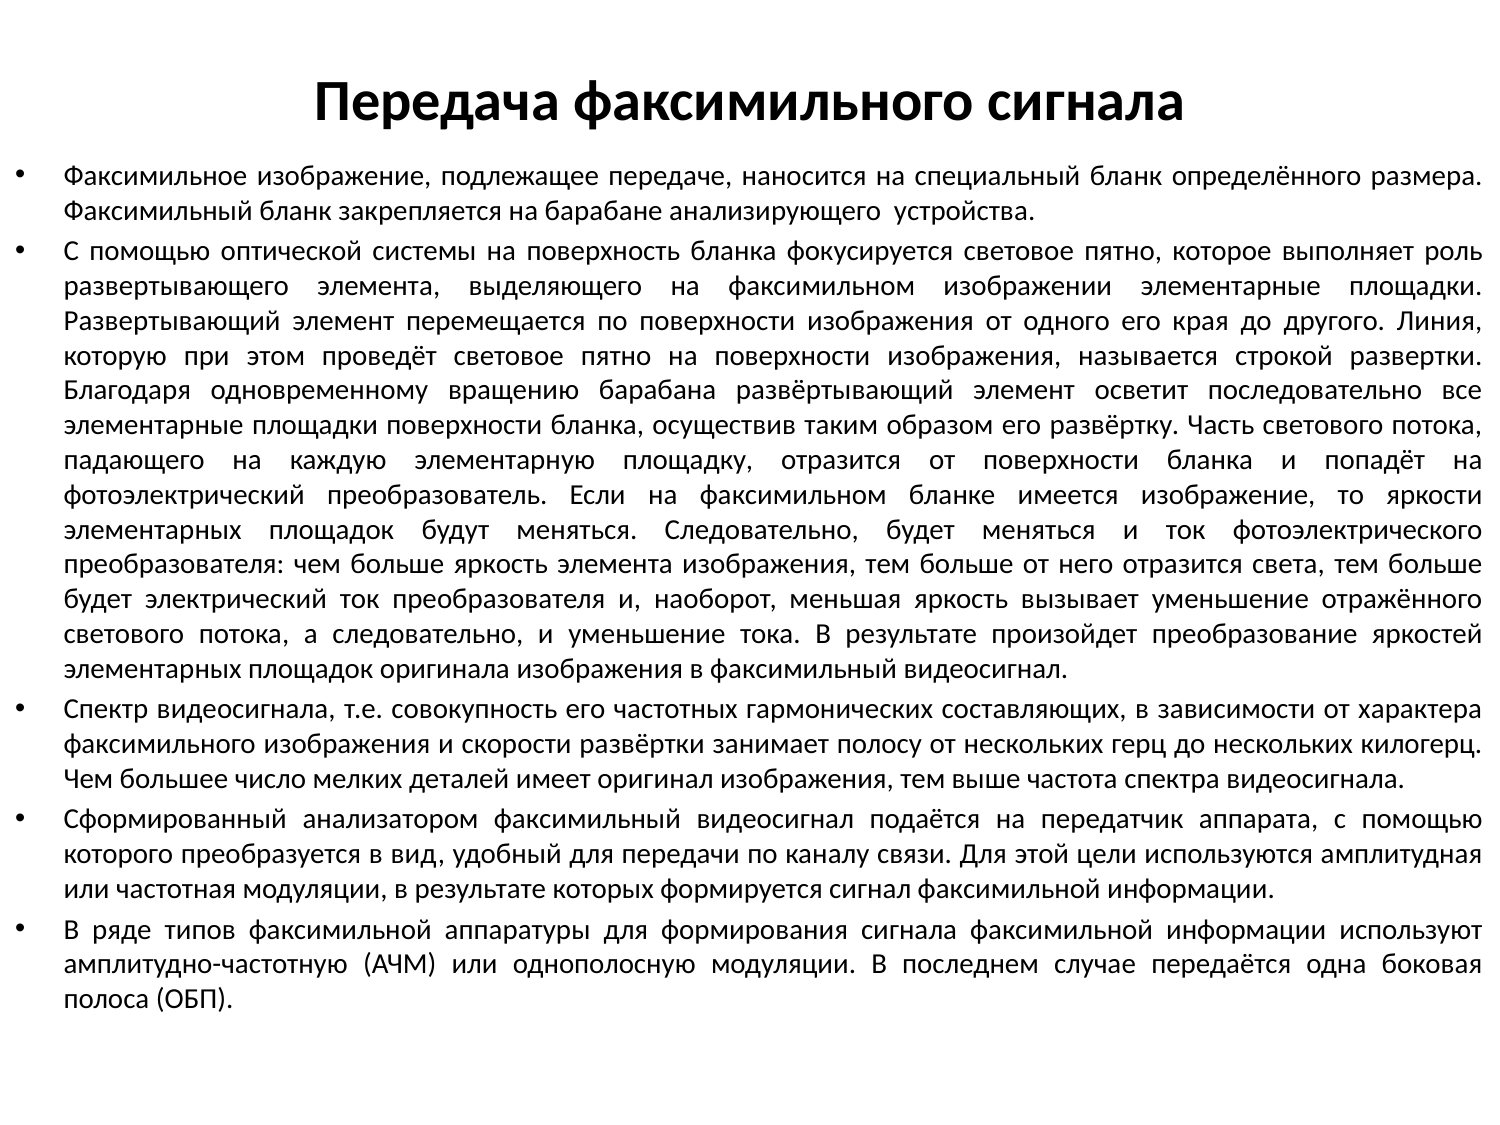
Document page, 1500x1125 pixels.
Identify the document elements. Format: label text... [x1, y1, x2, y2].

list Факсимильное изображение, подлежащее передаче, наносится на специальный бланк определённого размера. Факсимильный бланк закрепляется на барабане анализирующего устройства. С помощью оптической системы на поверхность бланка фокусируется световое пятно, которое выполняет роль развертывающего элемента, выделяющего на факсимильном изображении элементарные площадки. Развертывающий элемент перемещается по поверхности изображения от одного его края до другого. Линия, которую при этом проведёт световое пятно на поверхности изображения, называется строкой развертки. Благодаря одновременному вращению барабана развёртывающий элемент осветит последовательно все элементарные площадки поверхности бланка, осуществив таким образом его развёртку. Часть светового потока, падающего на каждую элементарную площадку, отразится от поверхности бланка и попадёт на фотоэлектрический преобразователь. Если на факсимильном бланке имеется изображение, то яркости элементарных площадок будут меняться. Следовательно, будет меняться и ток фотоэлектрического преобразователя: чем больше яркость элемента изображения, тем больше от него отразится света, тем больше будет электрический ток преобразователя и, наоборот, меньшая яркость вызывает уменьшение отражённого светового потока, а следовательно, и уменьшение тока. В результате произойдет преобразование яркостей элементарных площадок оригинала изображения в факсимильный видеосигнал. Спектр видеосигнала, т.е. совокупность его частотных гармонических составляющих, в зависимости от характера факсимильного изображения и скорости развёртки занимает полосу от нескольких герц до нескольких килогерц. Чем большее число мелких деталей имеет оригинал изображения, тем выше частота спектра видеосигнала. Сформированный анализатором факсимильный видеосигнал подаётся на передатчик аппарата, с помощью которого преобразуется в вид, удобный для передачи по каналу связи. Для этой цели используются амплитудная или частотная модуляции, в результате которых формируется сигнал факсимильной информации. В ряде типов факсимильной аппаратуры для формирования сигнала факсимильной информации используют амплитудно-частотную (АЧМ) или однополосную модуляции. В последнем случае передаётся одна боковая полоса (ОБП). [0, 149, 1500, 1125]
title Передача факсимильного сигнала [75, 45, 1425, 149]
